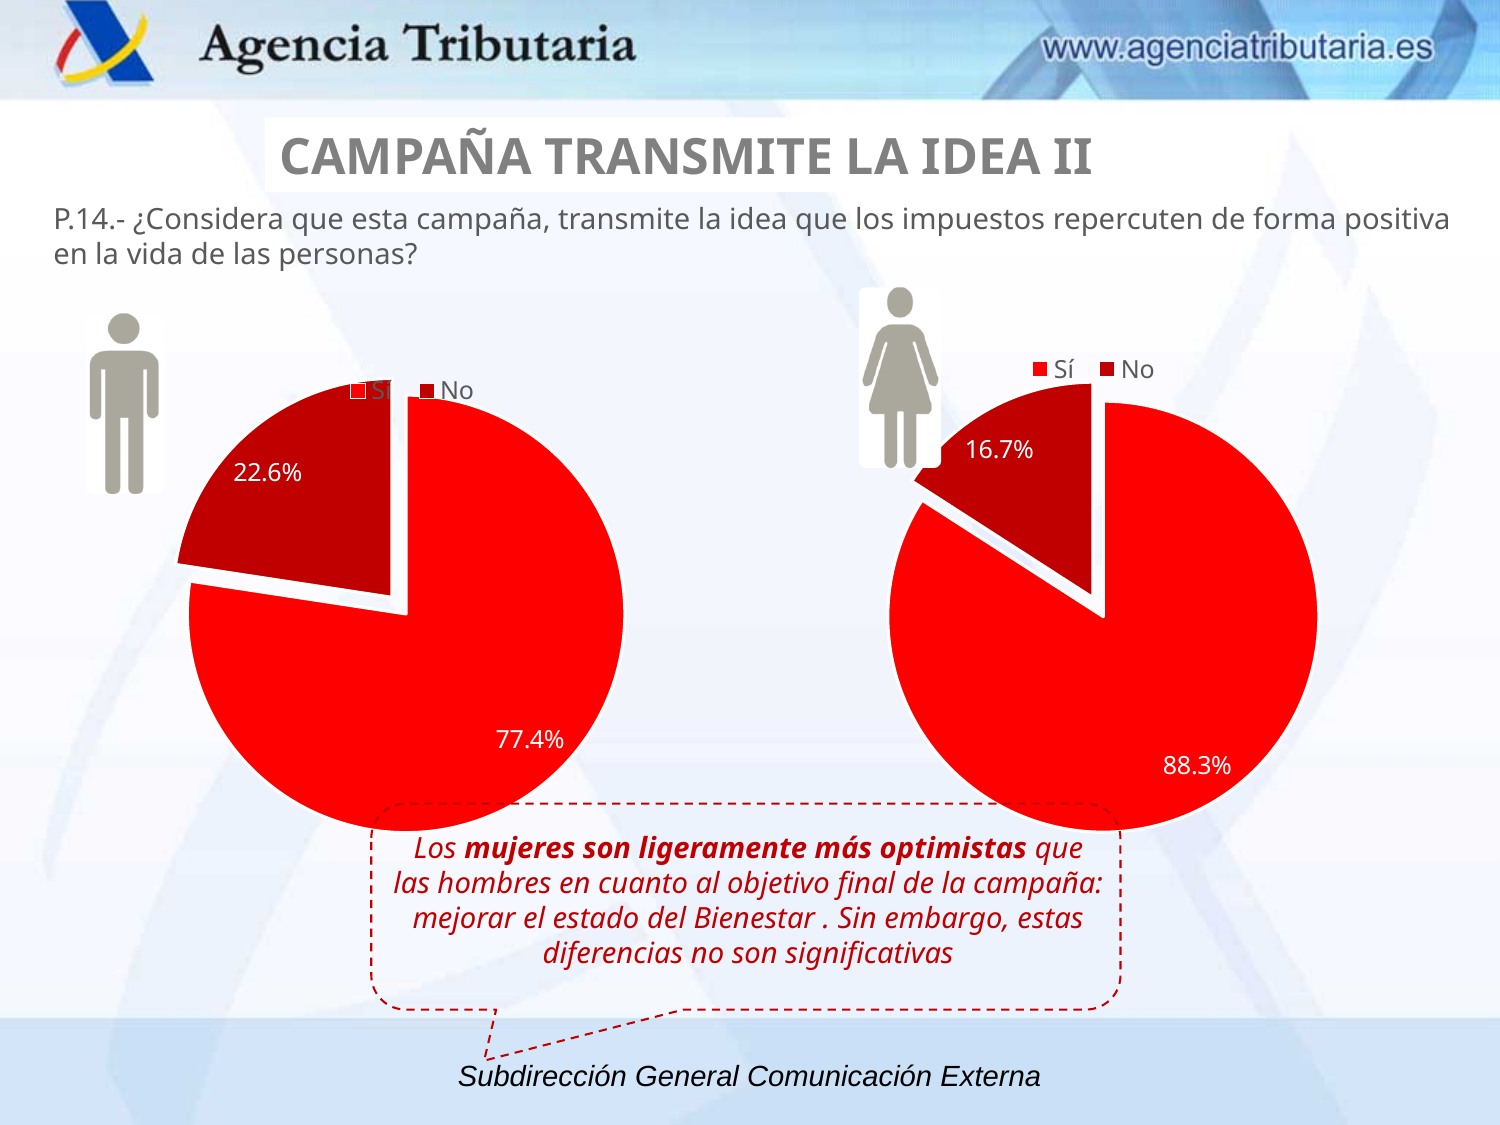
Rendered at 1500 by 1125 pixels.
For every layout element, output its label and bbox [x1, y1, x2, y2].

picture [0, 0, 1500, 1125]
chart [57, 361, 738, 905]
chart [761, 338, 1418, 903]
